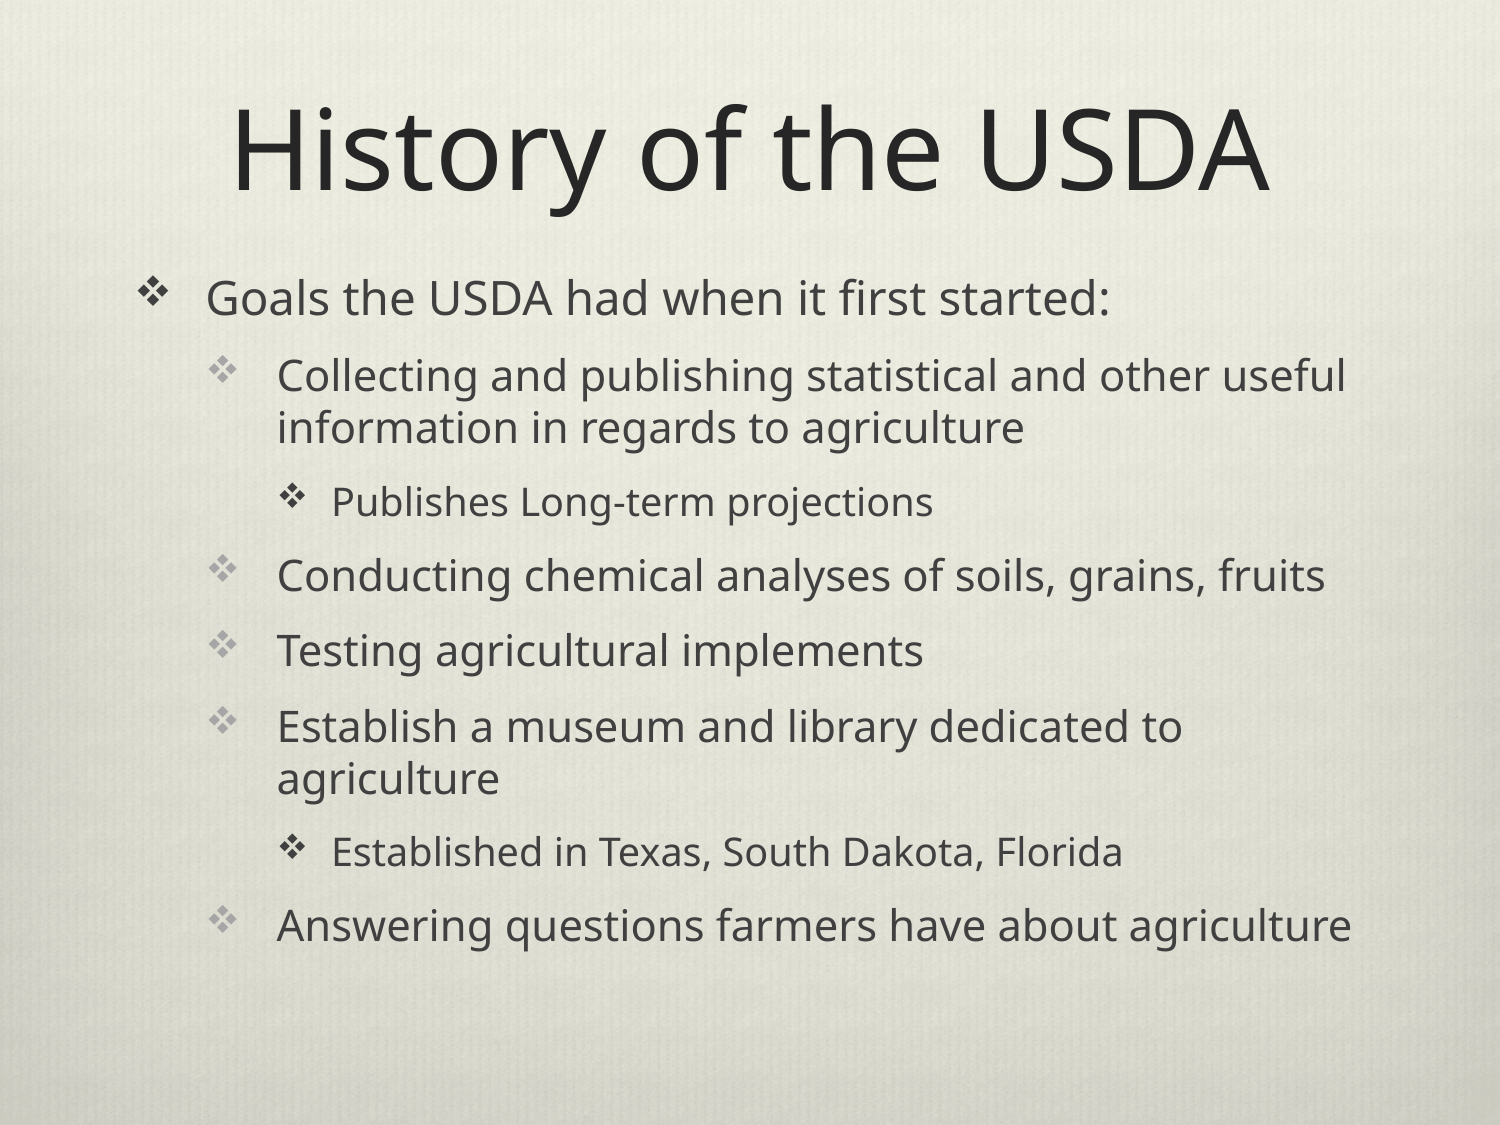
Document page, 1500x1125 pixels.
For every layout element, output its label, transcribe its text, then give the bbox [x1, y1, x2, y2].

list Goals the USDA had when it first started: Collecting and publishing statistical and other useful information in regards to agriculture Publishes Long-term projections Conducting chemical analyses of soils, grains, fruits Testing agricultural implements Establish a museum and library dedicated to agriculture Established in Texas, South Dakota, Florida Answering questions farmers have about agriculture [119, 260, 1381, 1011]
title History of the USDA [119, 51, 1381, 240]
